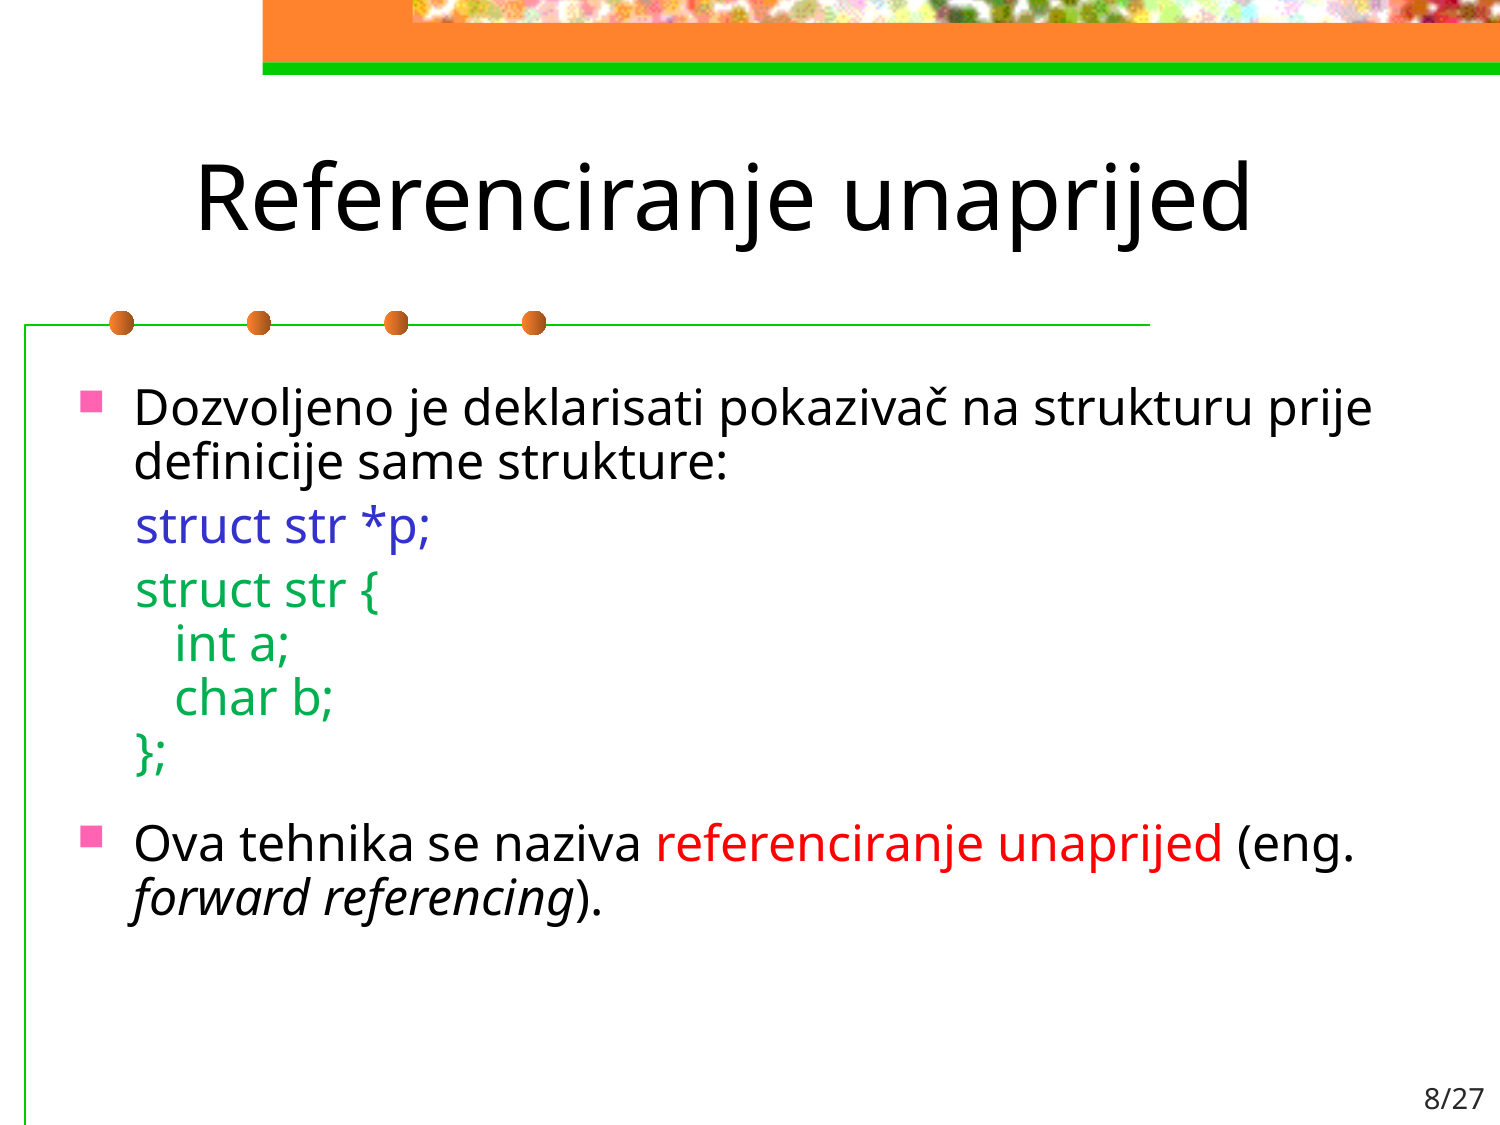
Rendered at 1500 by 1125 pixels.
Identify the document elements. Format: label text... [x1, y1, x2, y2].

list Dozvoljeno je deklarisati pokazivač na strukturu prije definicije same strukture: struct str *p; struct str { int a; char b; }; Ova tehnika se naziva referenciranje unaprijed (eng. forward referencing). [62, 375, 1475, 950]
text_box 8/27 [1374, 1072, 1500, 1123]
picture [412, 0, 1500, 23]
title Referenciranje unaprijed [87, 99, 1363, 288]
